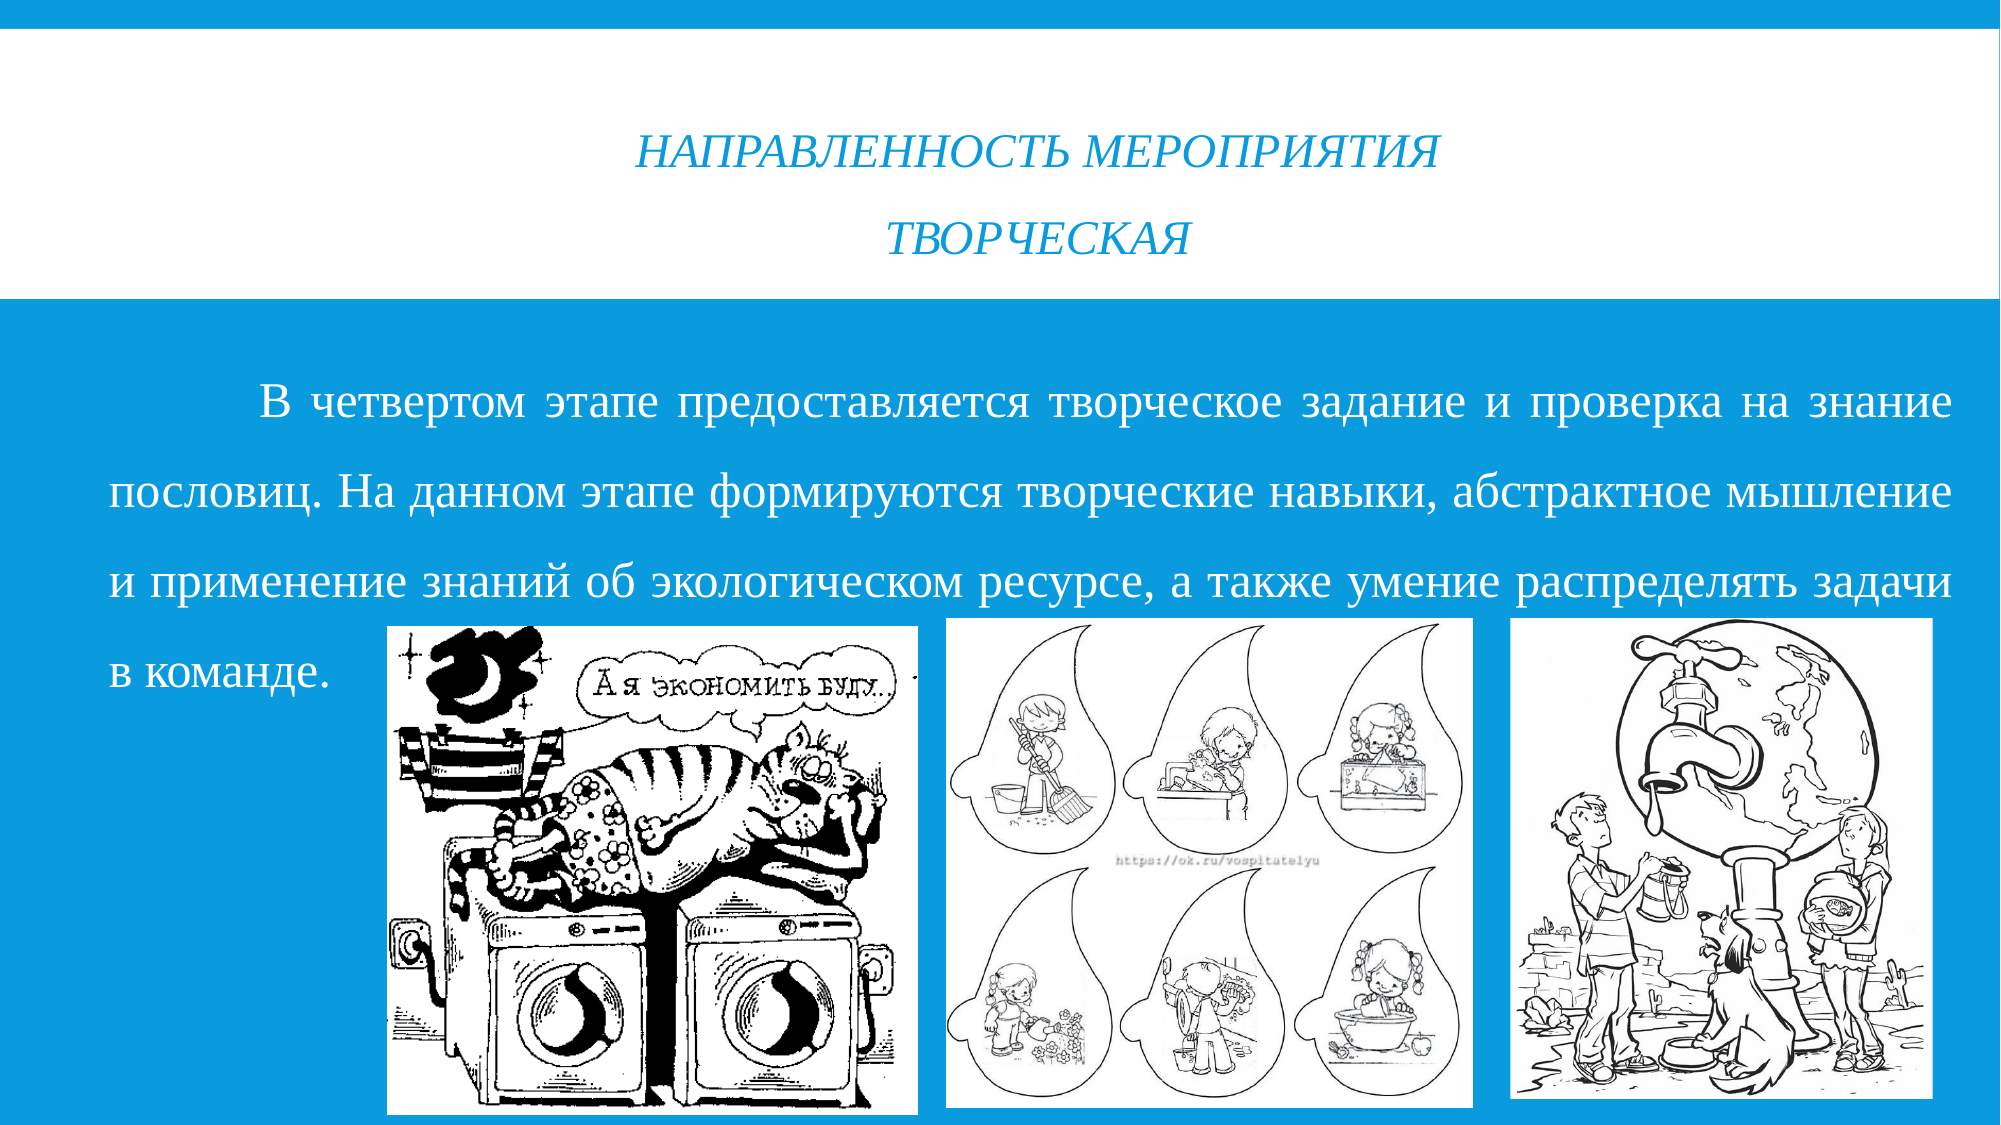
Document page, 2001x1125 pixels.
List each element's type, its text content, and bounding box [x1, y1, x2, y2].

picture [1511, 619, 1932, 1098]
list В четвертом этапе предоставляется творческое задание и проверка на знание пословиц. На данном этапе формируются творческие навыки, абстрактное мышление и применение знаний об экологическом ресурсе, а также умение распределять задачи в команде. [63, 329, 1969, 1020]
picture [947, 619, 1472, 1107]
title Направленность мероприятия Творческая [223, 82, 1829, 329]
picture [388, 627, 917, 1114]
